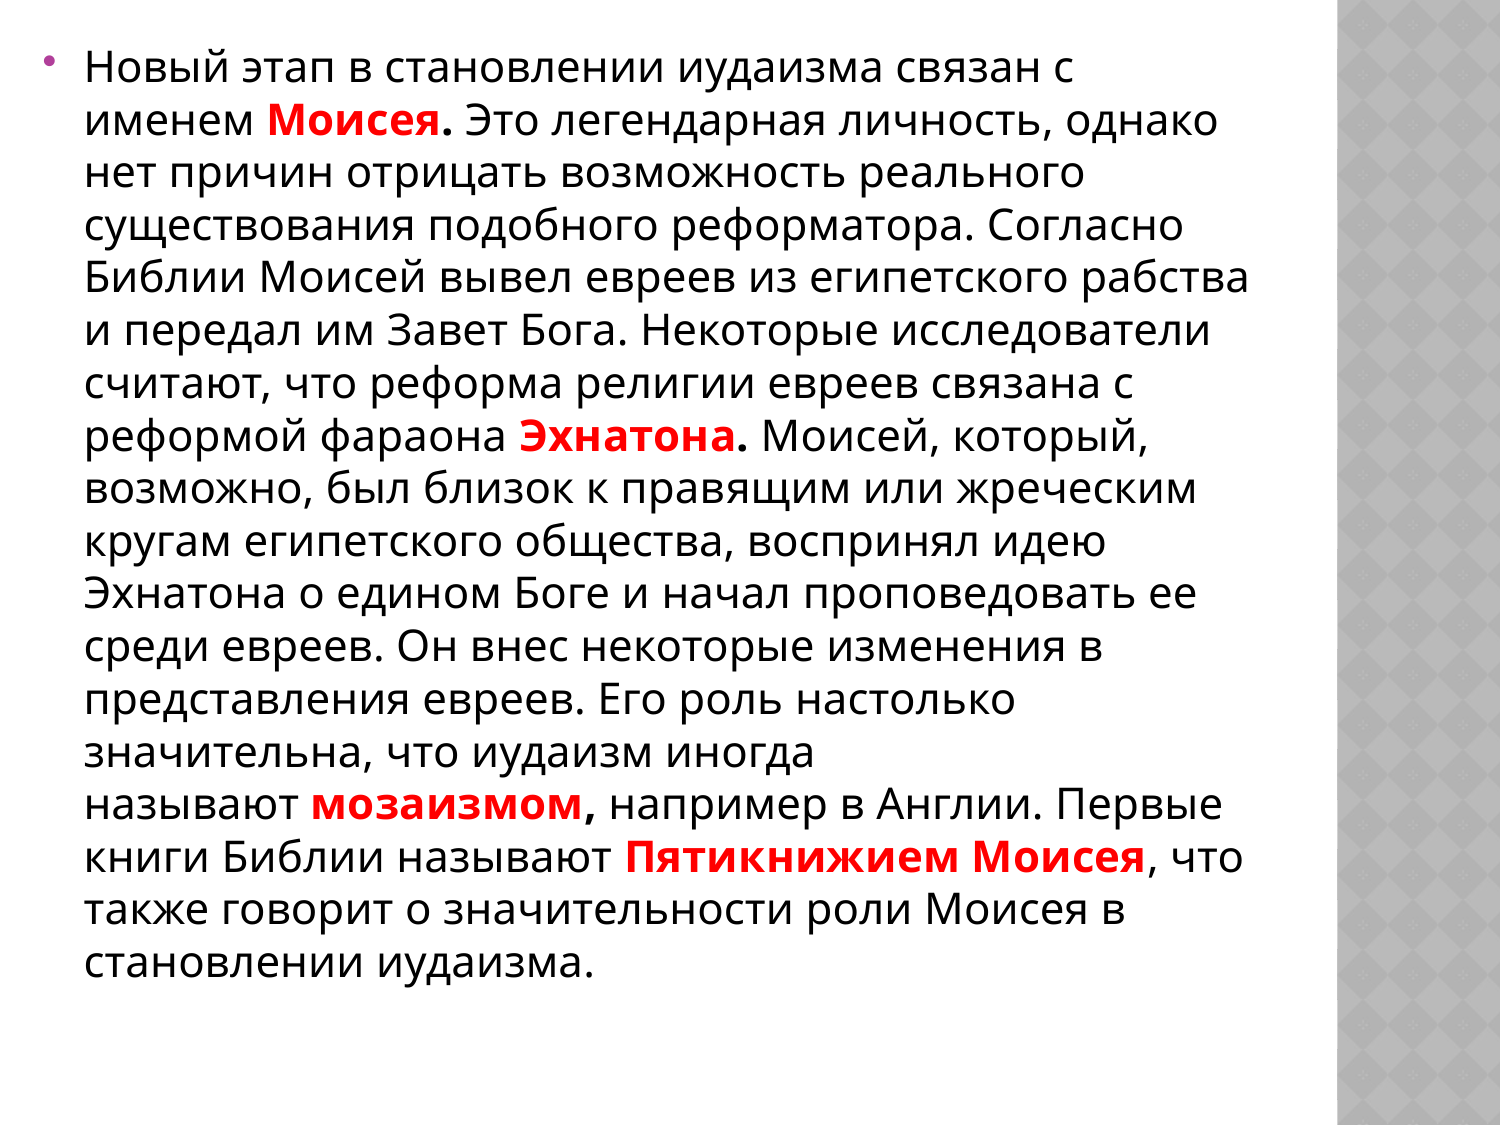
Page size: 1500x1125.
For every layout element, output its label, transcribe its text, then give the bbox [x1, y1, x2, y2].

list Новый этап в становлении иудаизма связан с именем Моисея. Это легендарная личность, однако нет причин отрицать возможность реального существования подобного реформатора. Согласно Библии Моисей вывел евреев из египетского рабства и передал им Завет Бога. Некоторые исследователи считают, что реформа религии евреев связана с реформой фараона Эхнатона. Моисей, который, возможно, был близок к правящим или жреческим кругам египетского общества, воспринял идею Эхнатона о едином Боге и начал проповедовать ее среди евреев. Он внес некоторые изменения в представления евреев. Его роль настолько значительна, что иудаизм иногда называют мозаизмом, например в Англии. Первые книги Библии называют Пятикнижием Моисея, что также говорит о значительности роли Моисея в становлении иудаизма. [29, 30, 1270, 1059]
